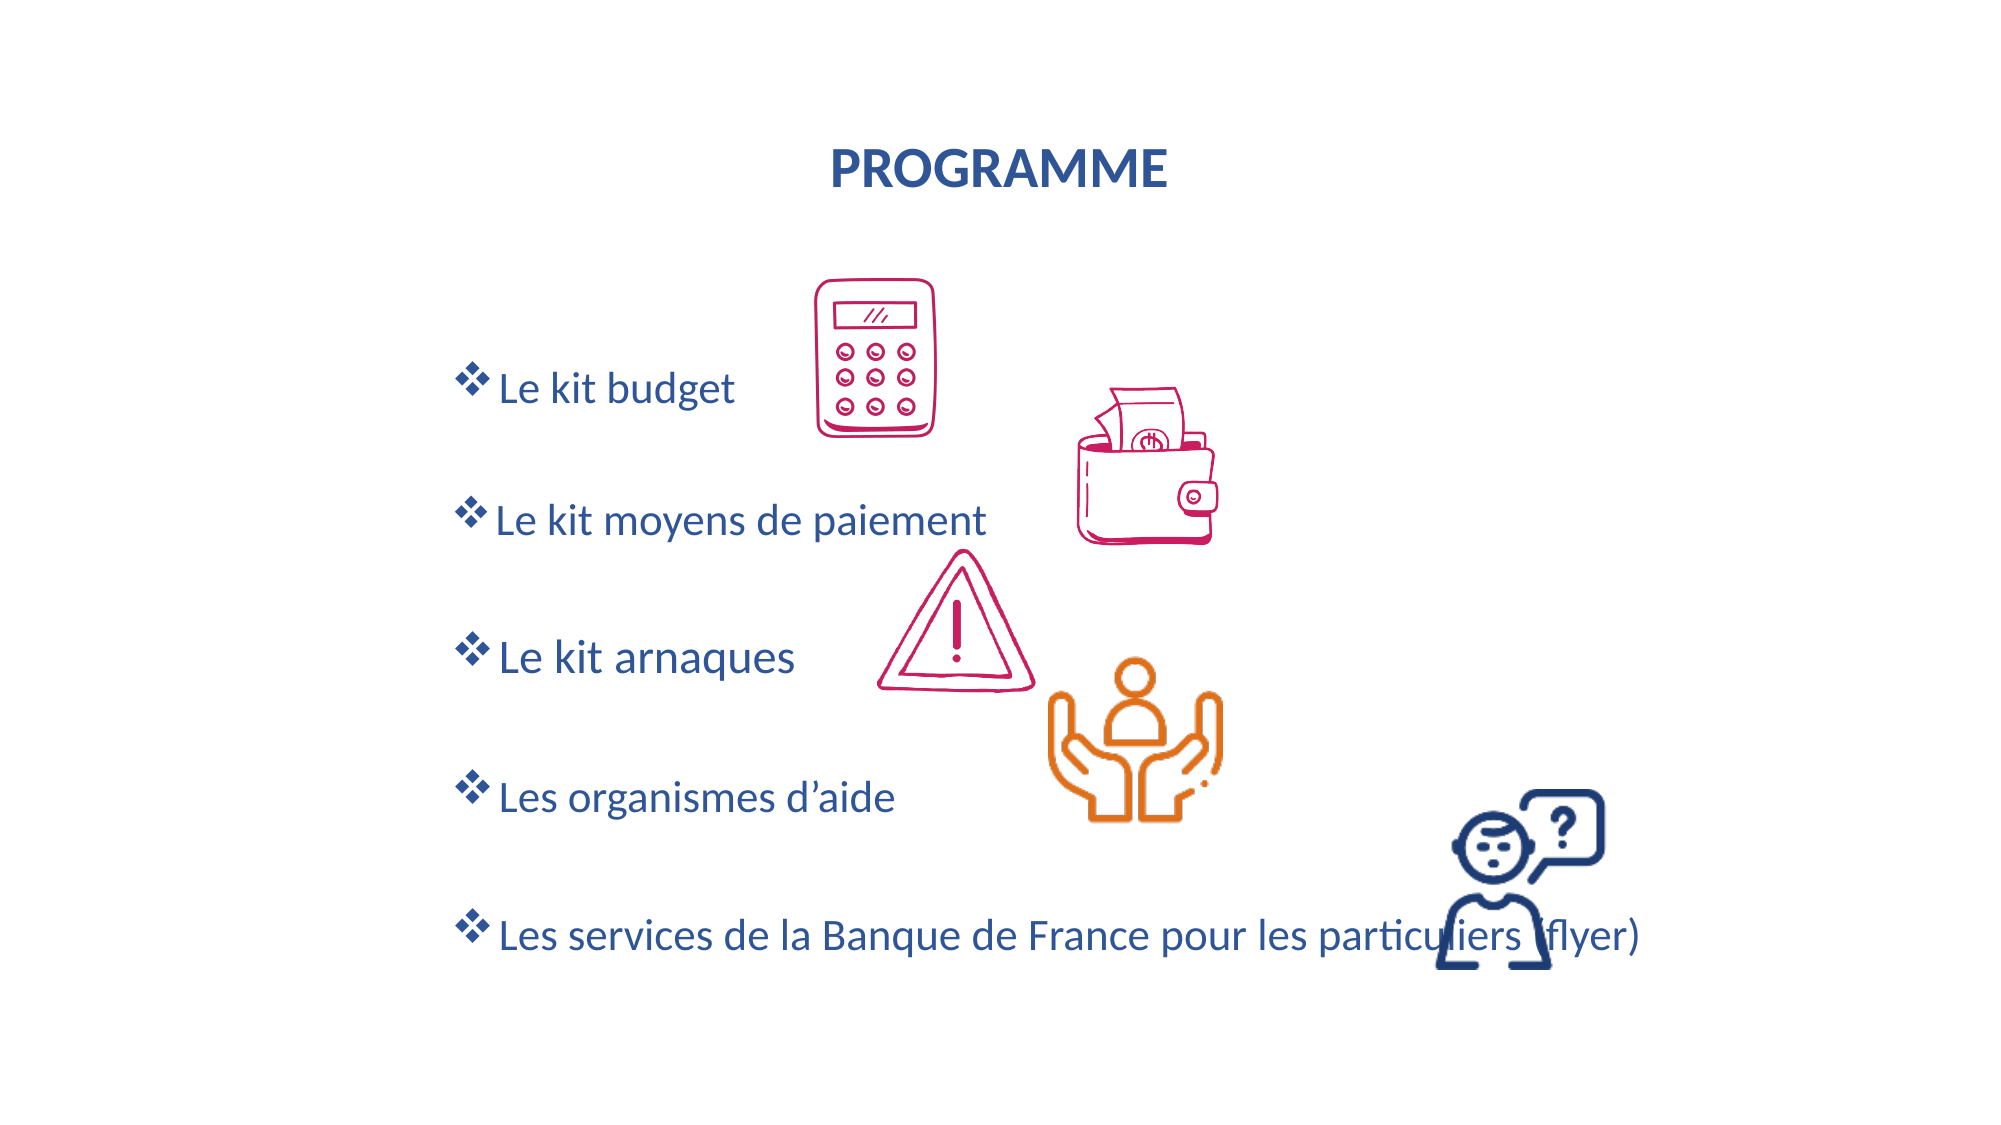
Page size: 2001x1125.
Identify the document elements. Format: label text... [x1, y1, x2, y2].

picture [1058, 377, 1237, 555]
list Le kit budget Le kit moyens de paiement Le kit arnaques Les organismes d’aide Les services de la Banque de France pour les particuliers (flyer) [436, 278, 1660, 993]
picture [874, 539, 1038, 702]
title PROGRAMME [137, 59, 1863, 278]
picture [1430, 789, 1611, 970]
picture [814, 278, 937, 439]
picture [1048, 652, 1223, 828]
